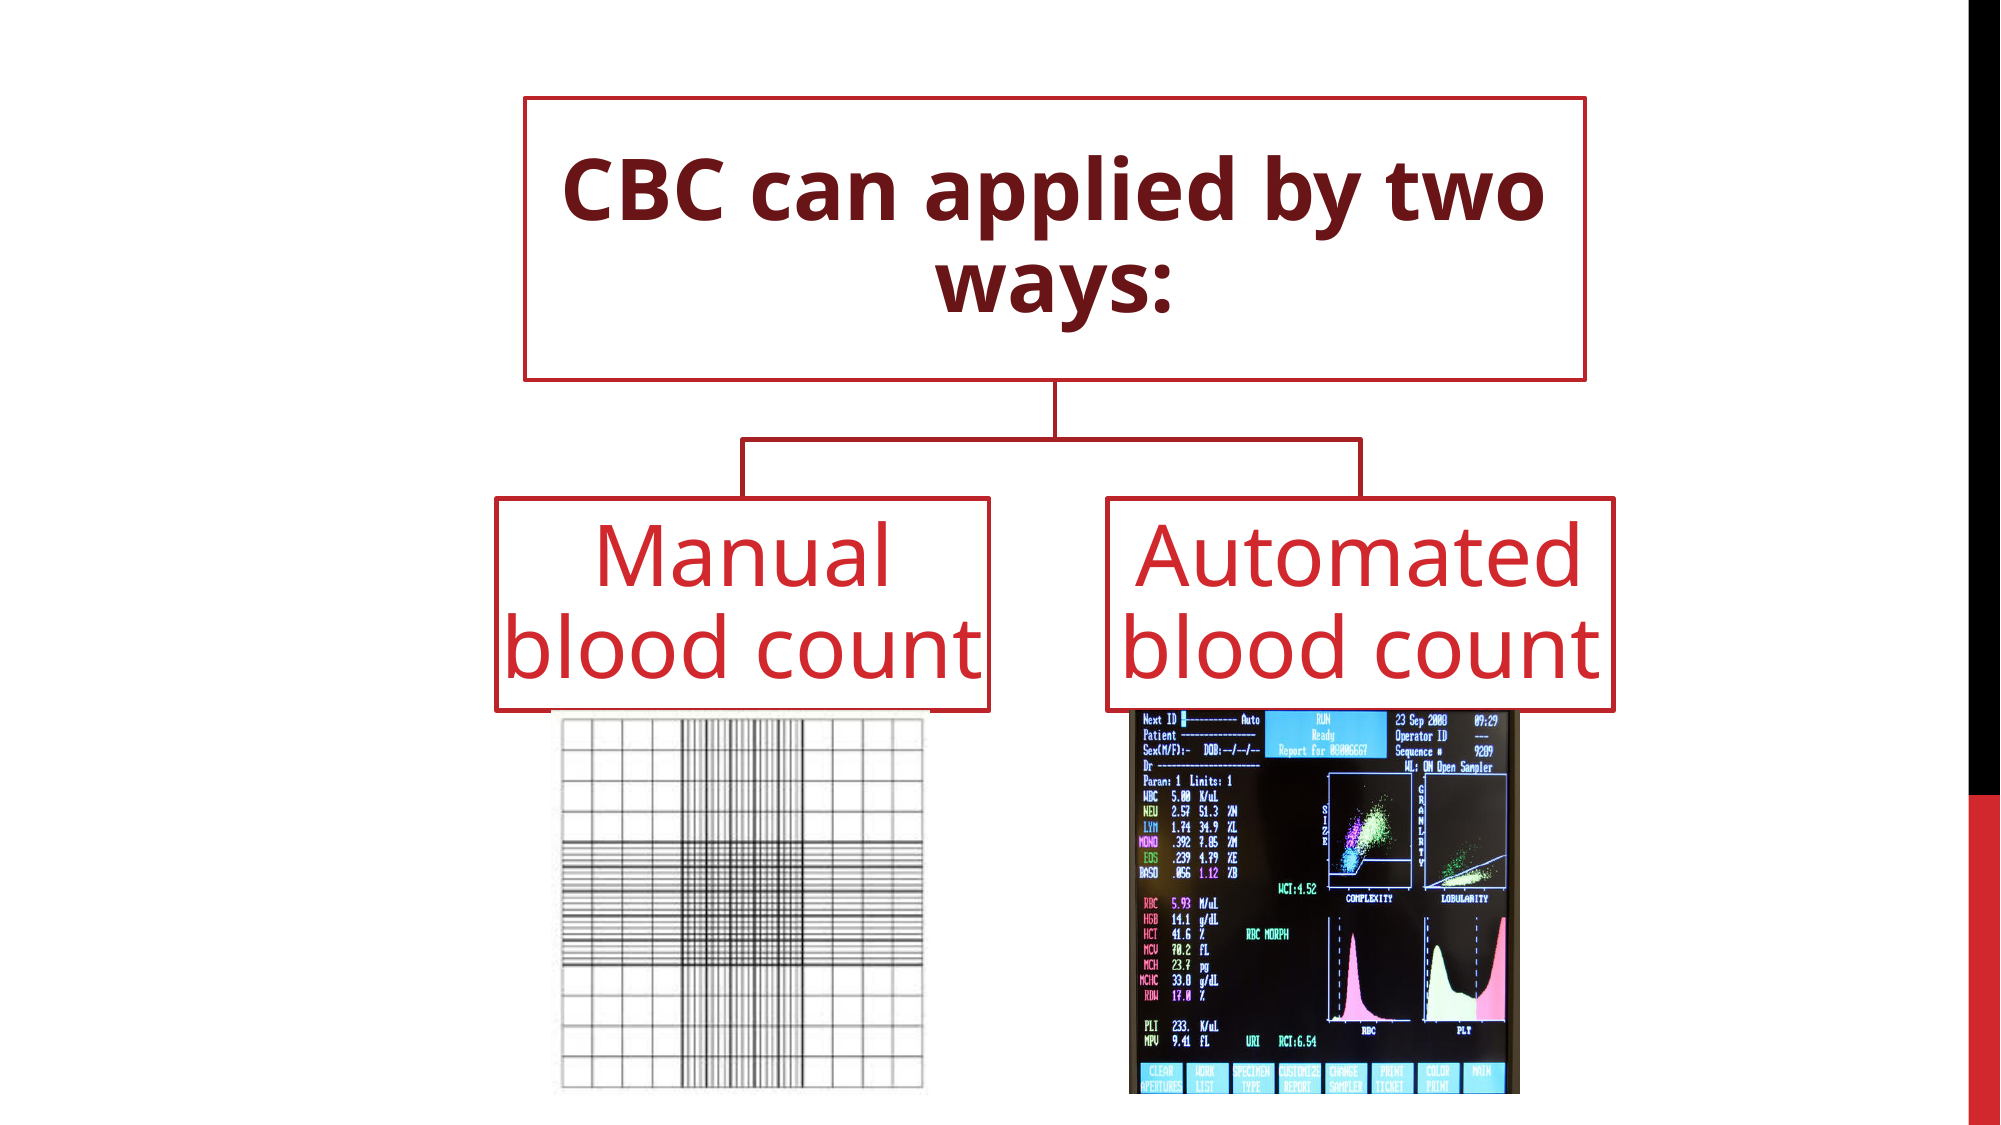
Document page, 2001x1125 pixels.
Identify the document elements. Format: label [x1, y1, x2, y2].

picture [1129, 710, 1521, 1095]
picture [550, 710, 930, 1098]
text_box [314, 97, 1796, 712]
